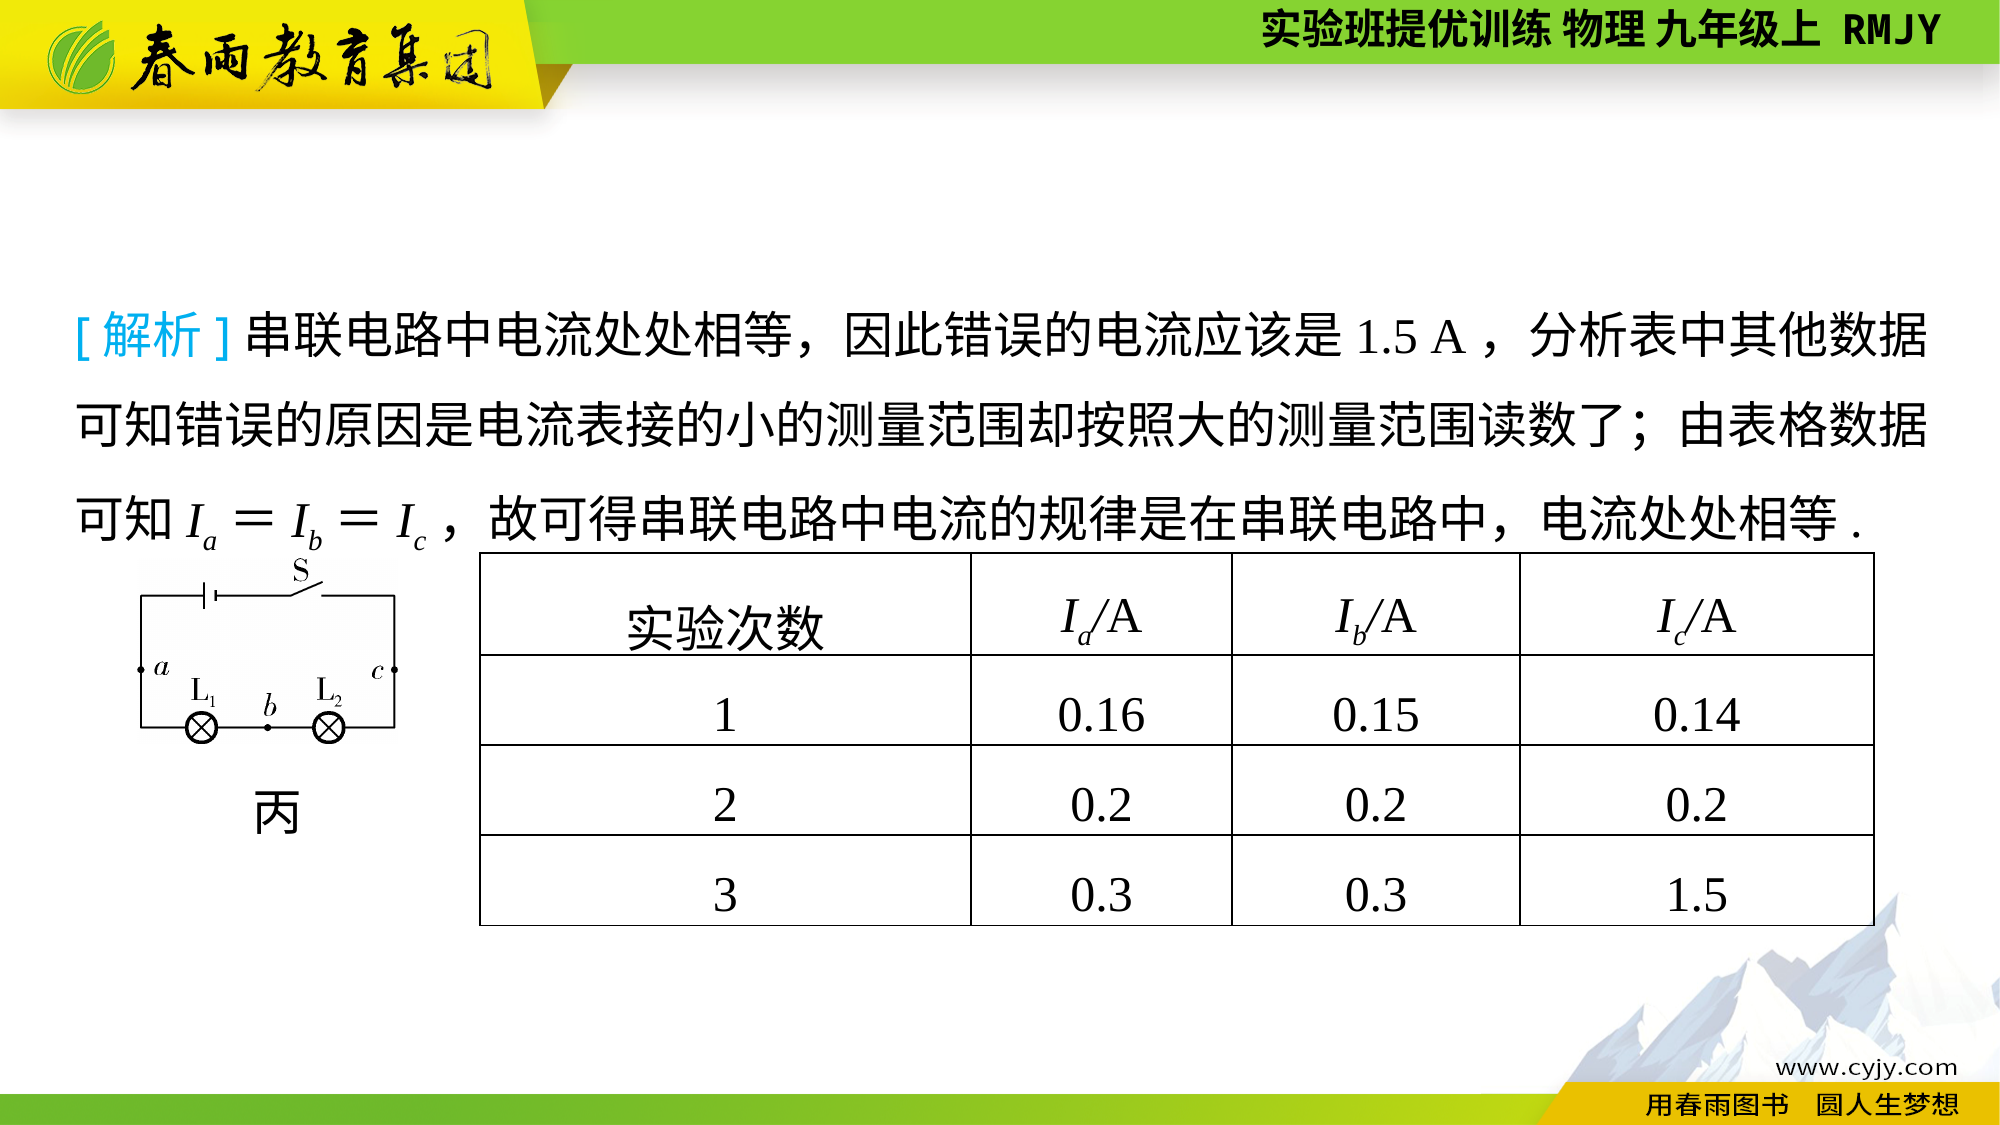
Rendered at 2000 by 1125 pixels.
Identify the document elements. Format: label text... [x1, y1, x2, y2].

table_header Ic/A [1521, 554, 1873, 654]
table_cell 0.14 [1521, 656, 1873, 744]
table_header 实验次数 [481, 554, 970, 654]
list [解析]串联电路中电流处处相等，因此错误的电流应该是1.5 A，分析表中其他数据可知错误的原因是电流表接的小的测量范围却按照大的测量范围读数了；由表格数据可知Ia＝Ib＝Ic，故可得串联电路中电流的规律是在串联电路中，电流处处相等. [59, 266, 1944, 543]
text_box 丙 [237, 752, 368, 849]
table_cell 0.2 [1521, 746, 1873, 834]
table_cell 2 [481, 746, 970, 834]
table_cell 0.3 [1233, 836, 1519, 925]
table_cell 0.2 [972, 746, 1231, 834]
table_header Ib/A [1233, 554, 1519, 654]
picture [0, 0, 2000, 1125]
table_cell 0.16 [972, 656, 1231, 744]
table_cell 3 [481, 836, 970, 925]
table_cell 1 [481, 656, 970, 744]
table_cell 0.3 [972, 836, 1231, 925]
table_header Ia/A [972, 554, 1231, 654]
table_cell 0.15 [1233, 656, 1519, 744]
table_cell 1.5 [1521, 836, 1873, 925]
table_cell 0.2 [1233, 746, 1519, 834]
